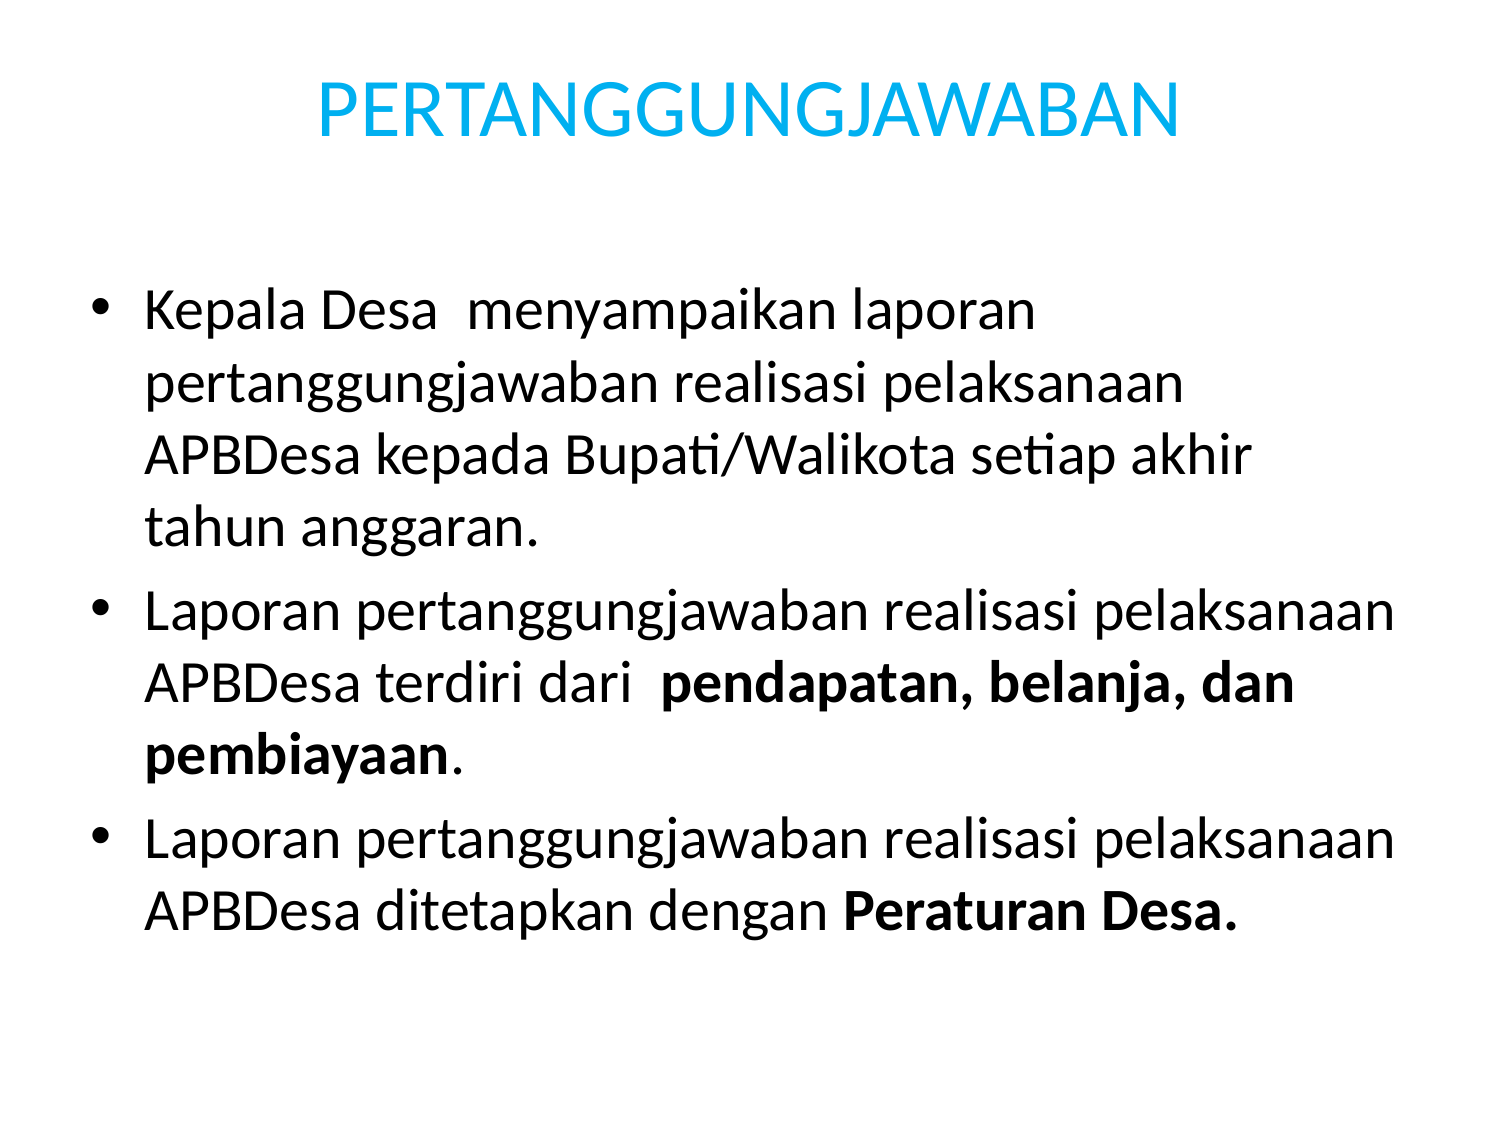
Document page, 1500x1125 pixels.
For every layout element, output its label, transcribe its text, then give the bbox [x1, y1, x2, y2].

list Kepala Desa menyampaikan laporan pertanggungjawaban realisasi pelaksanaan APBDesa kepada Bupati/Walikota setiap akhir tahun anggaran. Laporan pertanggungjawaban realisasi pelaksanaan APBDesa terdiri dari pendapatan, belanja, dan pembiayaan. Laporan pertanggungjawaban realisasi pelaksanaan APBDesa ditetapkan dengan Peraturan Desa. [75, 262, 1425, 1005]
title PERTANGGUNGJAWABAN [75, 45, 1425, 161]
